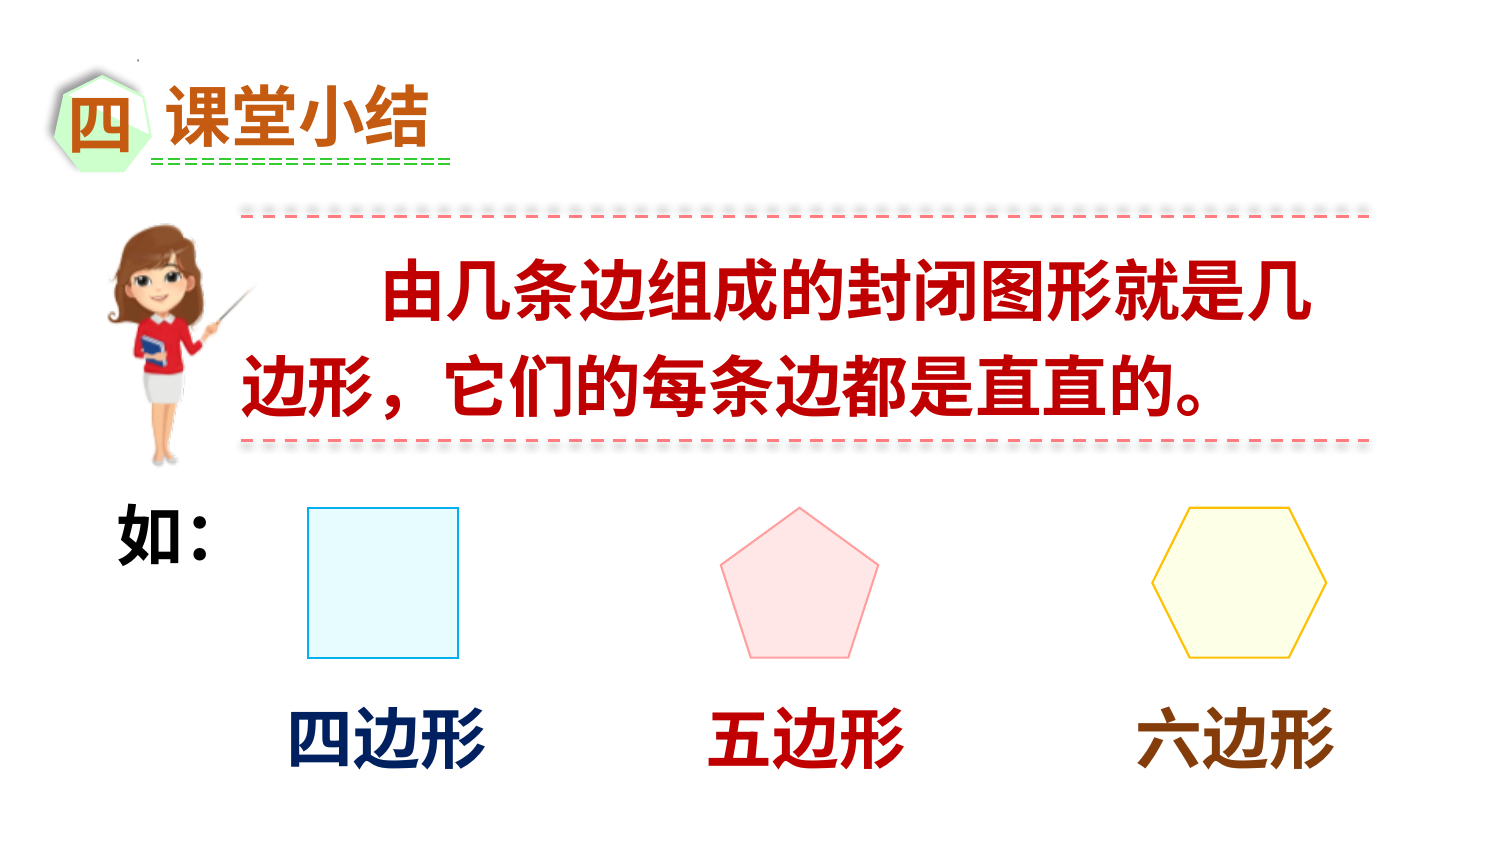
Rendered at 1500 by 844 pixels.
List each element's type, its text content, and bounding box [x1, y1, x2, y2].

text_box 六边形 [1121, 673, 1357, 785]
text_box 如： [101, 470, 222, 581]
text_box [52, 67, 458, 173]
text_box 五边形 [691, 673, 927, 785]
text_box [720, 507, 879, 658]
text_box [307, 507, 459, 659]
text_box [105, 216, 1395, 470]
text_box [1152, 507, 1327, 658]
text_box 四边形 [272, 673, 508, 785]
